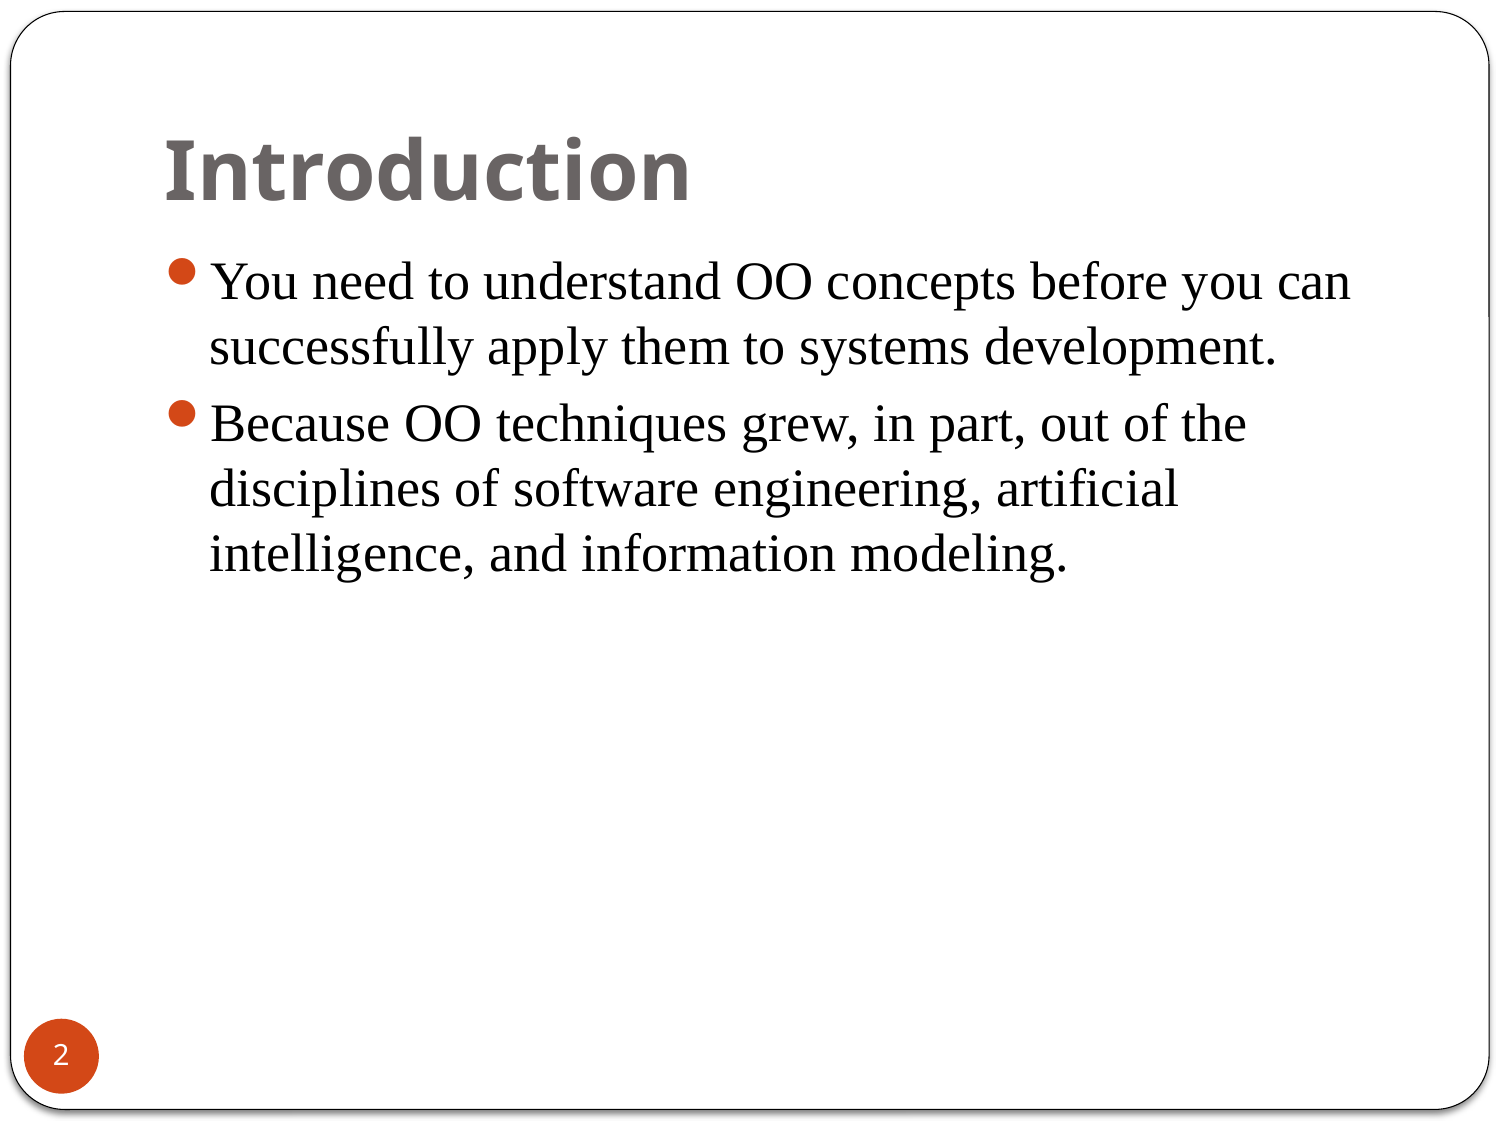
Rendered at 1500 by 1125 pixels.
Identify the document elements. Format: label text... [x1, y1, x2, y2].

title Introduction [150, 45, 1425, 233]
slide_number 2 [23, 1018, 99, 1094]
list You need to understand OO concepts before you can successfully apply them to systems development. Because OO techniques grew, in part, out of the disciplines of software engineering, artificial intelligence, and information modeling. [150, 237, 1425, 988]
